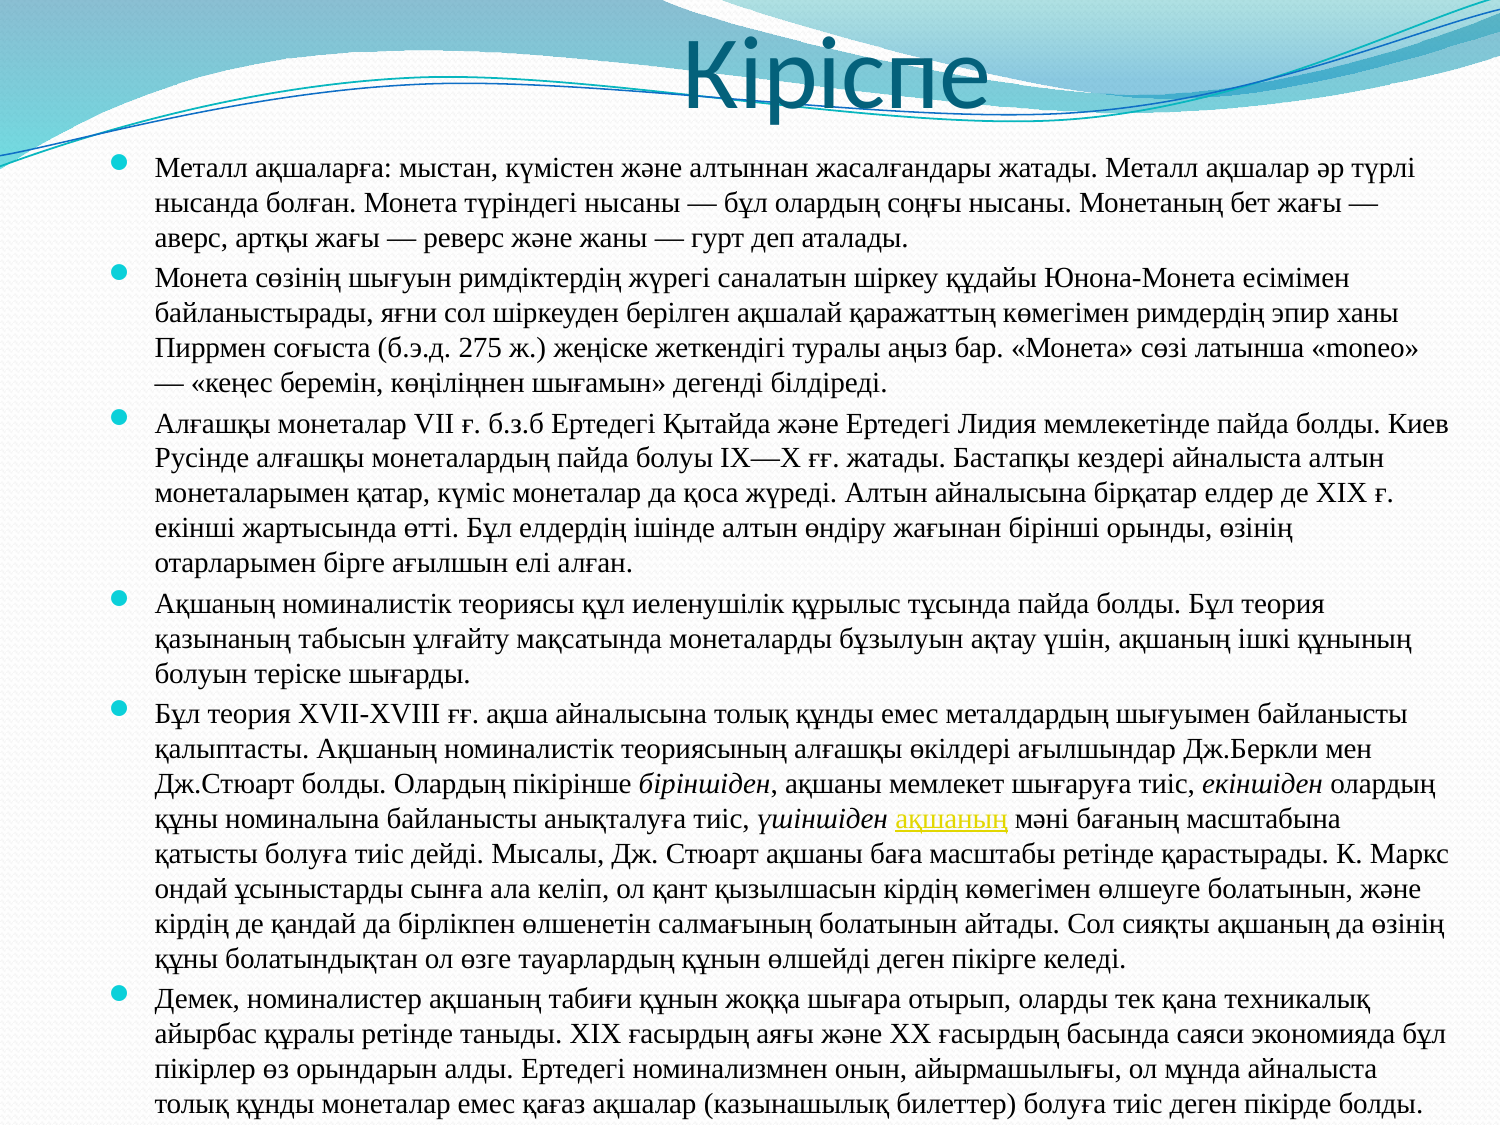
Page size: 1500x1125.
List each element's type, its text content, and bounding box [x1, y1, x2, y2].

title Кіріспе [222, 0, 1453, 130]
list Металл ақшаларға: мыстан, күмістен және алтыннан жасалғандары жатады. Металл ақшалар әр түрлі нысанда болған. Монета түріндегі нысаны — бұл олардың соңғы нысаны. Монетаның бет жағы — аверс, артқы жағы — реверс және жаны — гурт деп аталады. Монета сөзінің шығуын римдіктердің жүрегі саналатын шіркеу құдайы Юнона-Монета есімімен байланыстырады, яғни сол шіркеуден берілген ақшалай қаражаттың көмегімен римдердің эпир ханы Пиррмен соғыста (б.э.д. 275 ж.) жеңіске жеткендігі туралы аңыз бар. «Монета» сөзі латынша «moneo» — «кеңес беремін, көңіліңнен шығамын» дегенді білдіреді. Алғашқы монеталар VII ғ. б.з.б Ертедегі Қытайда және Ертедегі Лидия мемлекетінде пайда болды. Киев Русінде алғашқы монеталардың пайда болуы IX—X ғғ. жатады. Бастапқы кездері айналыста алтын монеталарымен қатар, күміс монеталар да қоса жүреді. Алтын айналысына бірқатар елдер де XIX ғ. екінші жартысында өтті. Бұл елдердің ішінде алтын өндіру жағынан бірінші орынды, өзінің отарларымен бірге ағылшын елі алған. Ақшаның номиналистік теориясы құл иеленушілік құрылыс тұсында пайда болды. Бұл теория қазынаның табысын ұлғайту мақсатында монеталарды бұзылуын ақтау үшін, ақшаның ішкі құнының болуын теріске шығарды. Бұл теория XVII-XVIII ғғ. ақша айналысына толық құнды емес металдардың шығуымен байланысты қалыптасты. Ақшаның номиналистік теориясының алғашқы өкілдері ағылшындар Дж.Беркли мен Дж.Стюарт болды. Олардың пікірінше біріншіден, ақшаны мемлекет шығаруға тиіс, екіншіден олардың құны номиналына байланысты анықталуға тиіс, үшіншіден ақшаның мәні бағаның масштабына қатысты болуға тиіс дейді. Мысалы, Дж. Стюарт ақшаны баға масштабы ретінде қарастырады. К. Маркс ондай ұсыныстарды сынға ала келіп, ол қант қызылшасын кірдің көмегімен өлшеуге болатынын, және кірдің де қандай да бірлікпен өлшенетін салмағының болатынын айтады. Сол сияқты ақшаның да өзінің құны болатындықтан ол өзге тауарлардың құнын өлшейді деген пікірге келеді. Демек, номиналистер ақшаның табиғи құнын жоққа шығара отырып, оларды тек қана техникалық айырбас құралы ретінде таныды. XIX ғасырдың аяғы және XX ғасырдың басында саяси экономияда бұл пікірлер өз орындарын алды. Ертедегі номинализмнен онын, айырмашылығы, ол мұнда айналыста толық құнды монеталар емес қағаз ақшалар (казынашылық билеттер) болуға тиіс деген пікірде болды. [93, 140, 1465, 1125]
